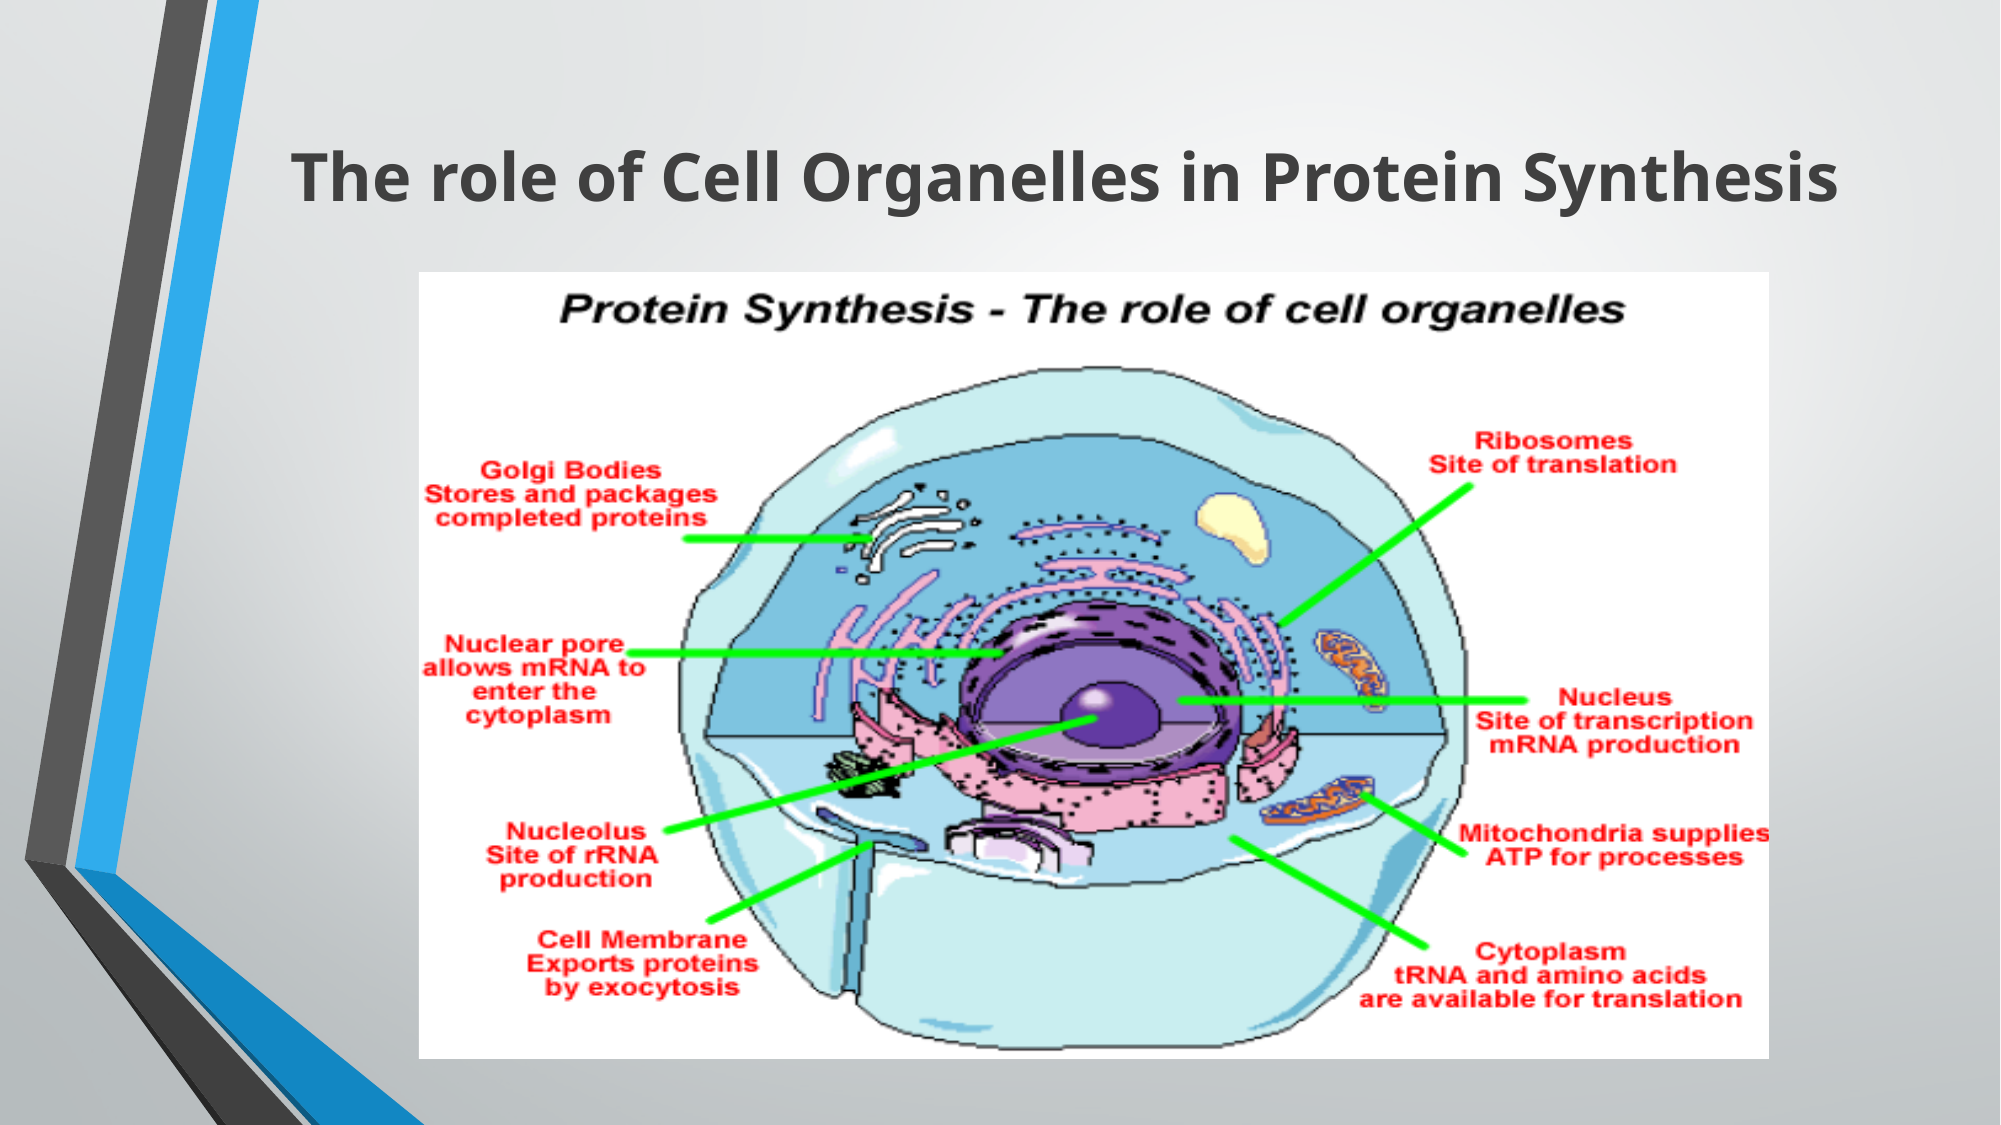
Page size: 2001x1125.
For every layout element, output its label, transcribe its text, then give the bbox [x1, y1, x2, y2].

title The role of Cell Organelles in Protein Synthesis [243, 112, 1887, 238]
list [418, 271, 1770, 1059]
